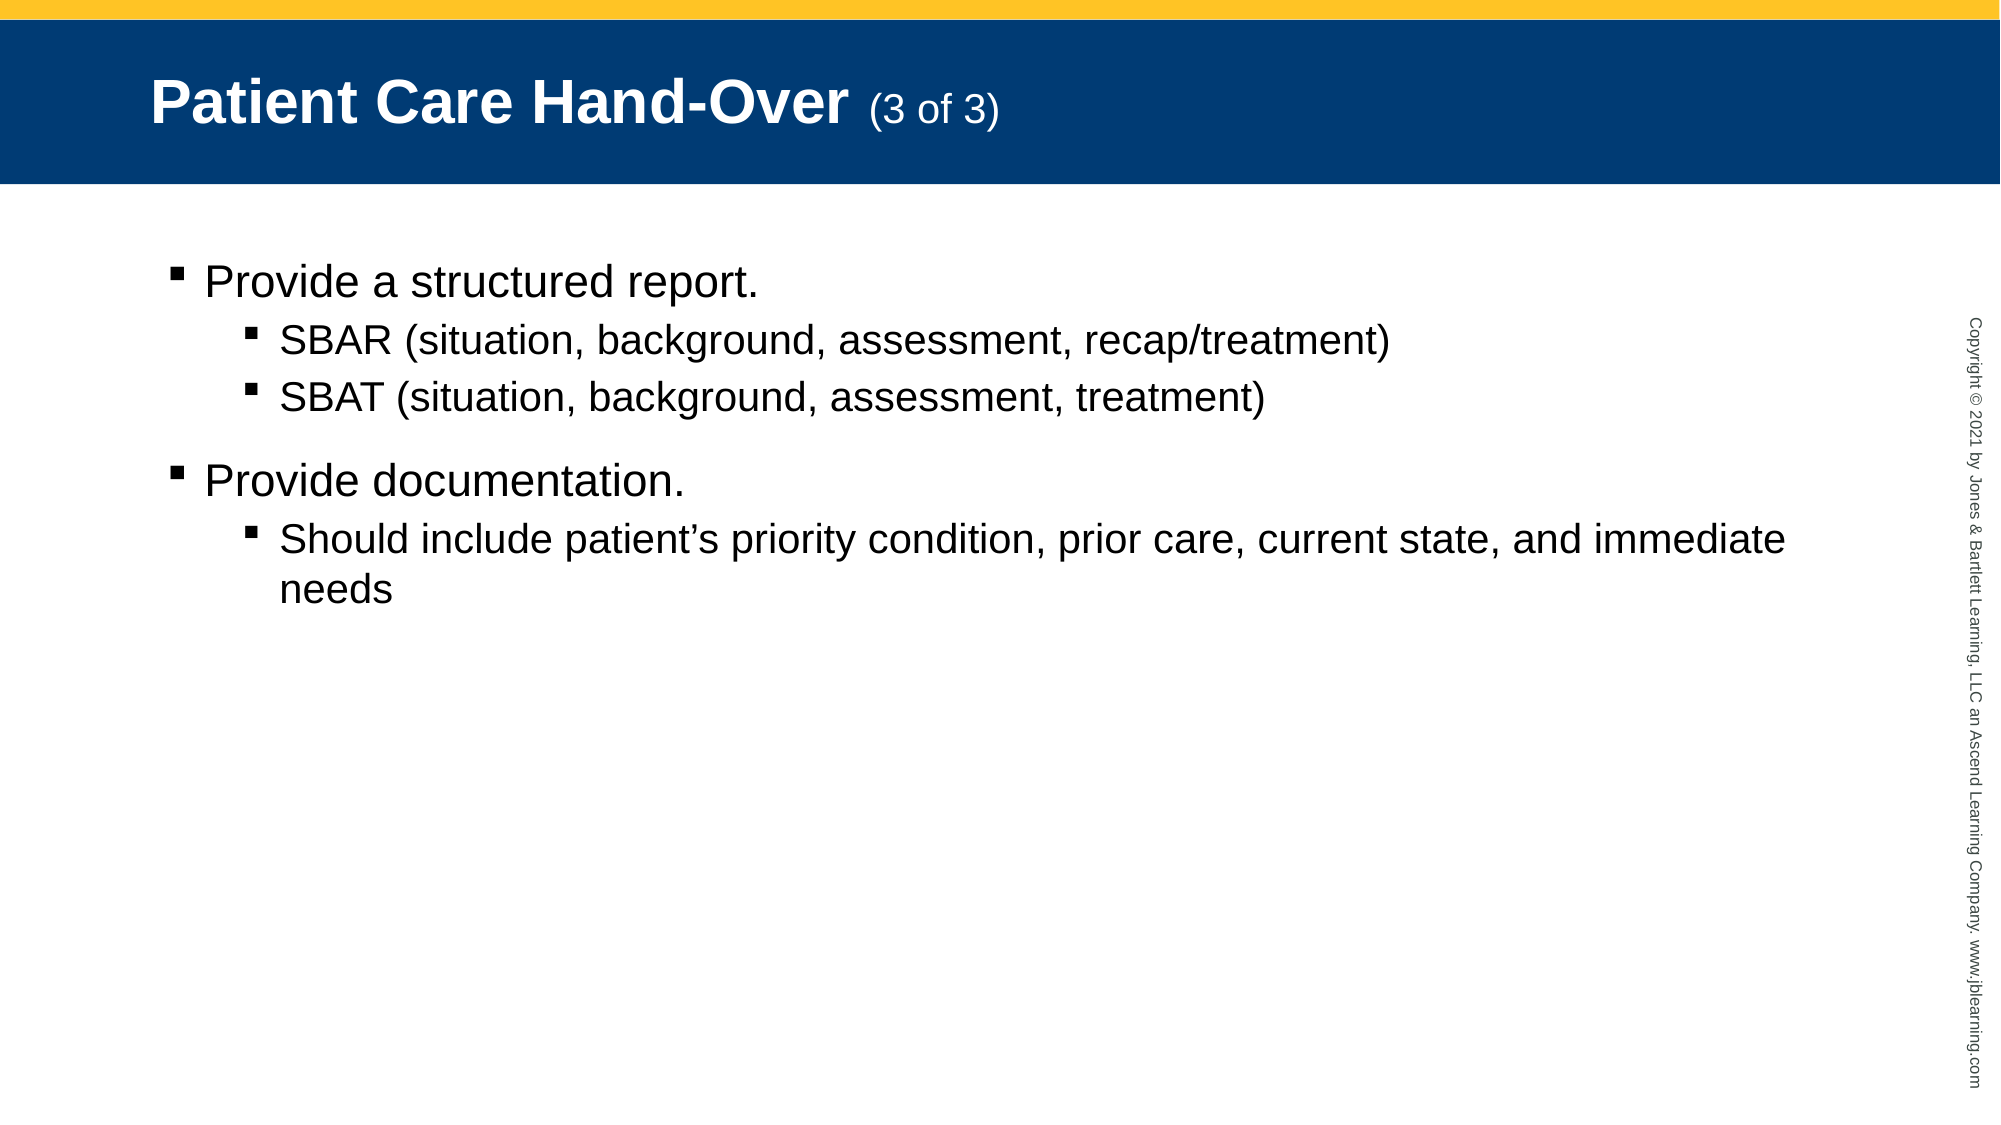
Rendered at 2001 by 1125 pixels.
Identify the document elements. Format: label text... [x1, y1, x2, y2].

title Patient Care Hand-Over (3 of 3) [0, 19, 2000, 185]
list Provide a structured report. SBAR (situation, background, assessment, recap/treatment) SBAT (situation, background, assessment, treatment) Provide documentation. Should include patient’s priority condition, prior care, current state, and immediate needs [151, 244, 1840, 1016]
